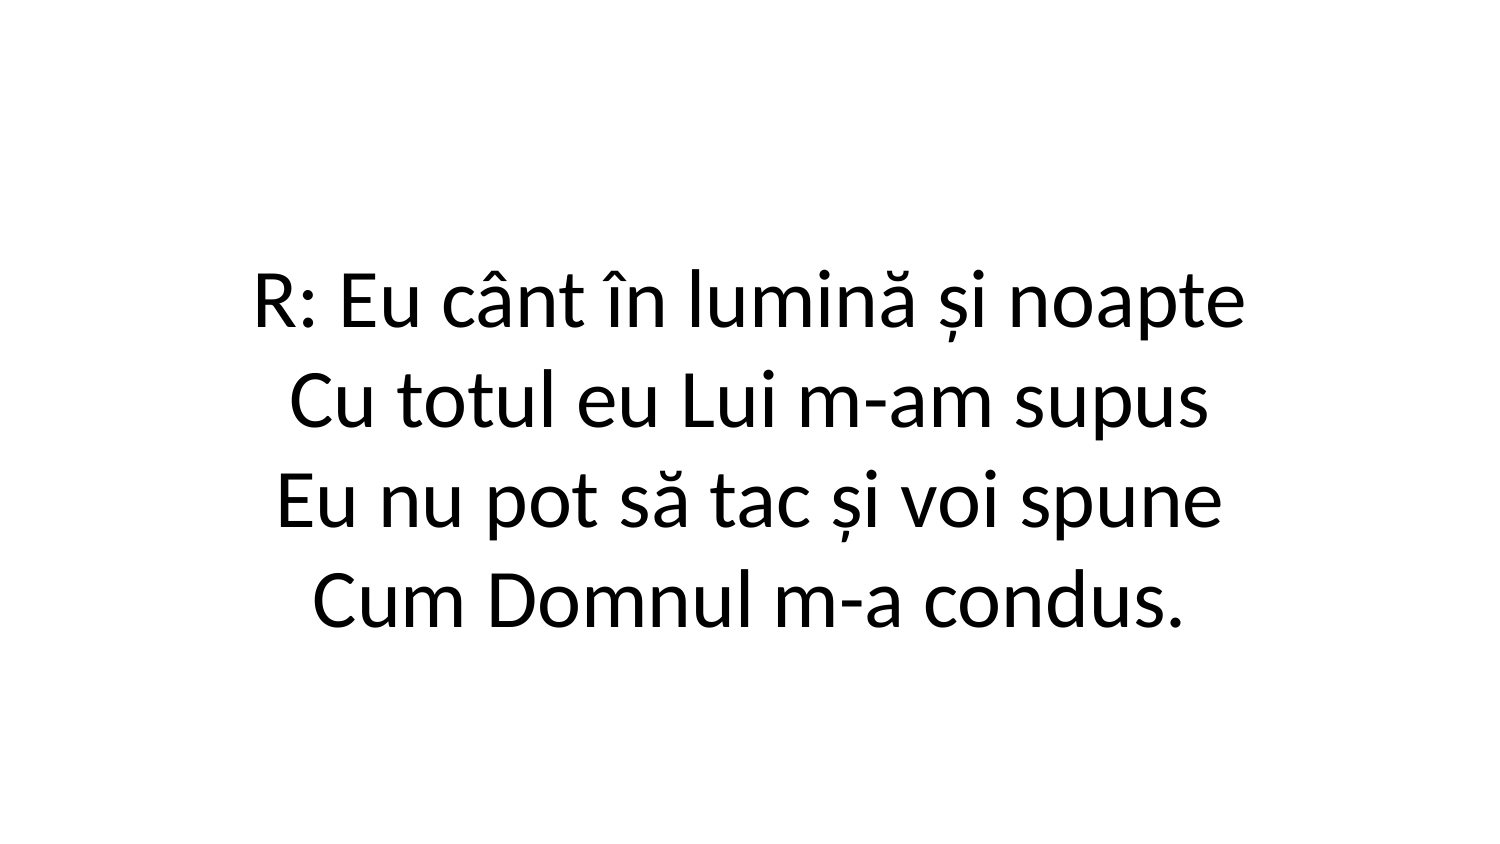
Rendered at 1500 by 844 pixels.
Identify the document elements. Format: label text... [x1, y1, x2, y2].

text_box R: Eu cânt în lumină și noapte Cu totul eu Lui m-am supus Eu nu pot să tac și voi spune Cum Domnul m-a condus. [237, 192, 1263, 652]
